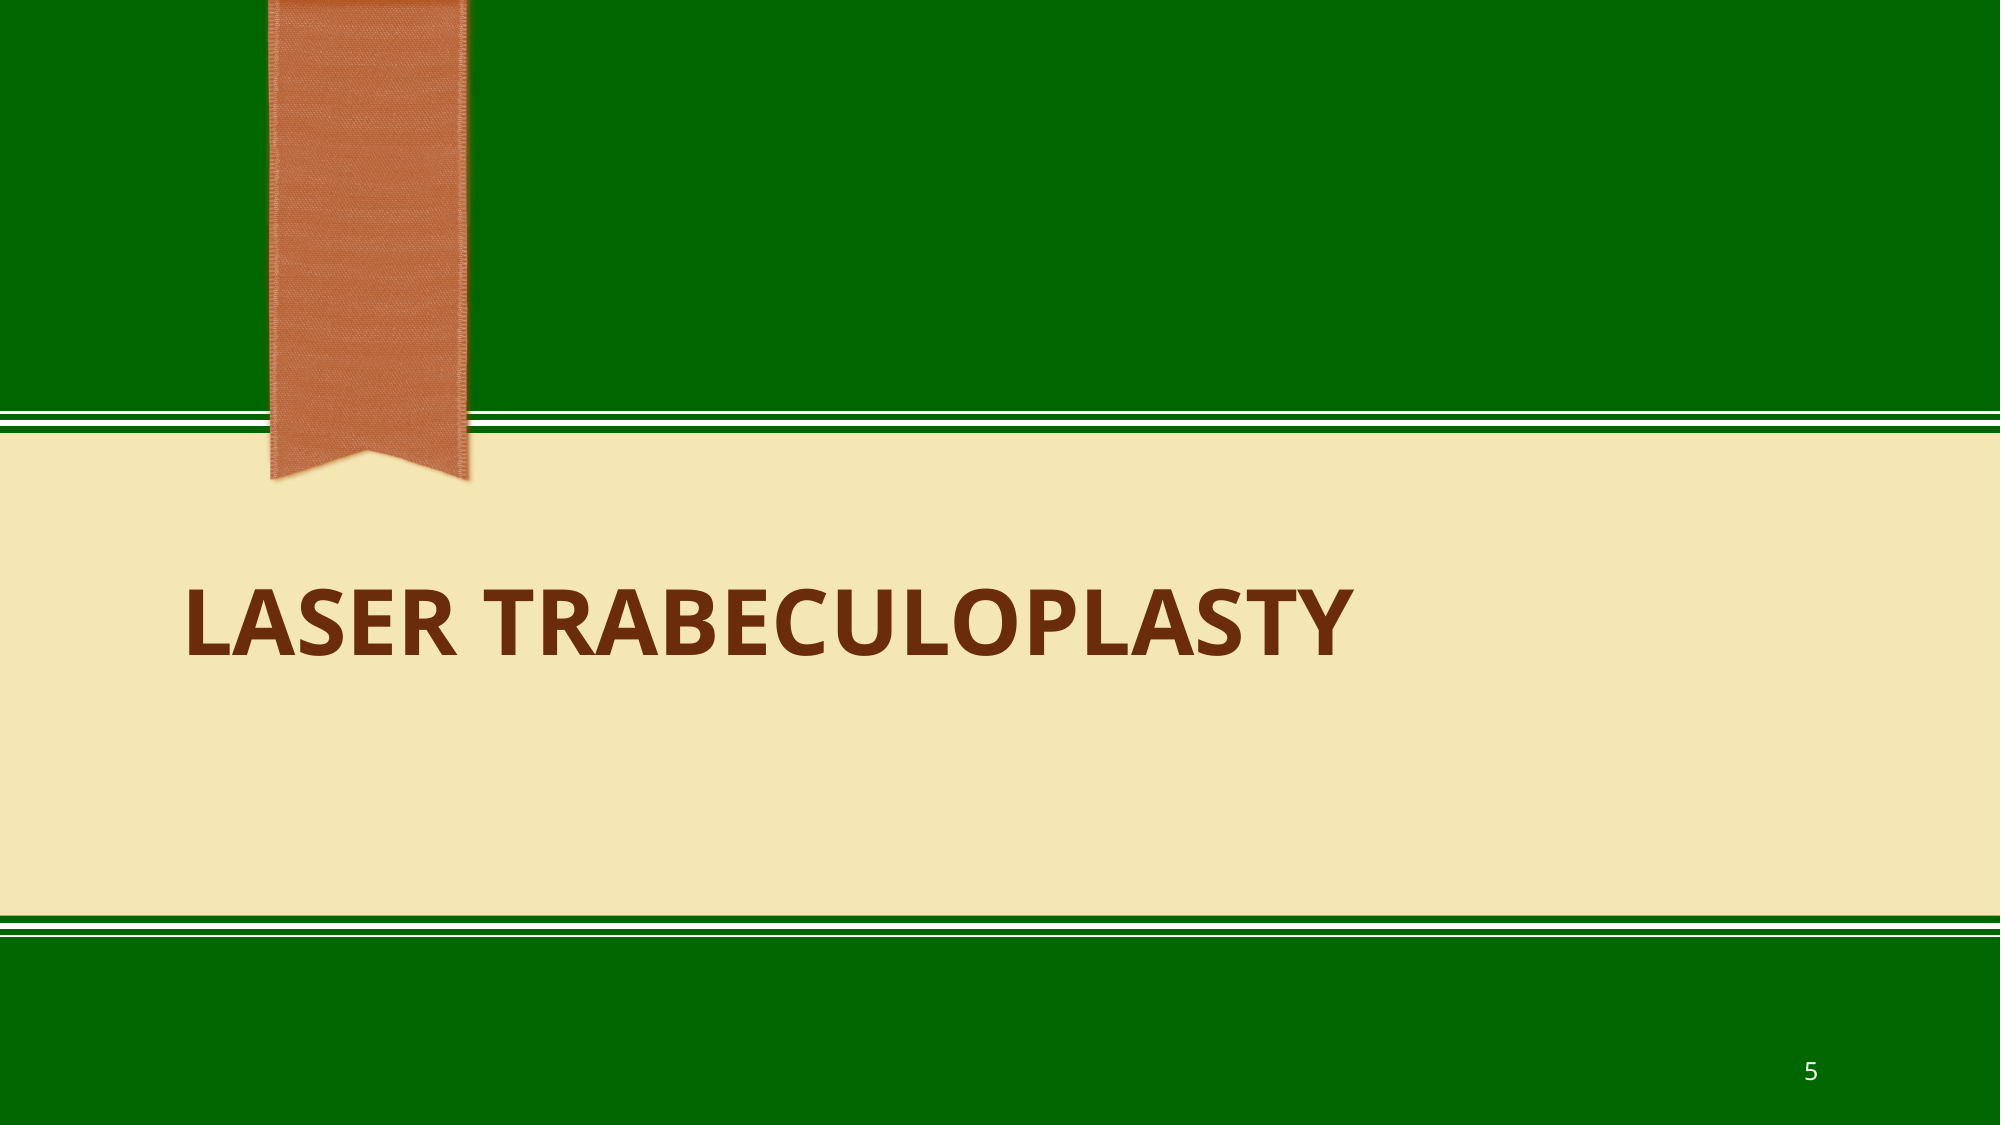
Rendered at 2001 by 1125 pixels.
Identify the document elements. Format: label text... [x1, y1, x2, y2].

title Laser trabeculoplasty [181, 487, 1834, 764]
slide_number 5 [1518, 1042, 1819, 1103]
